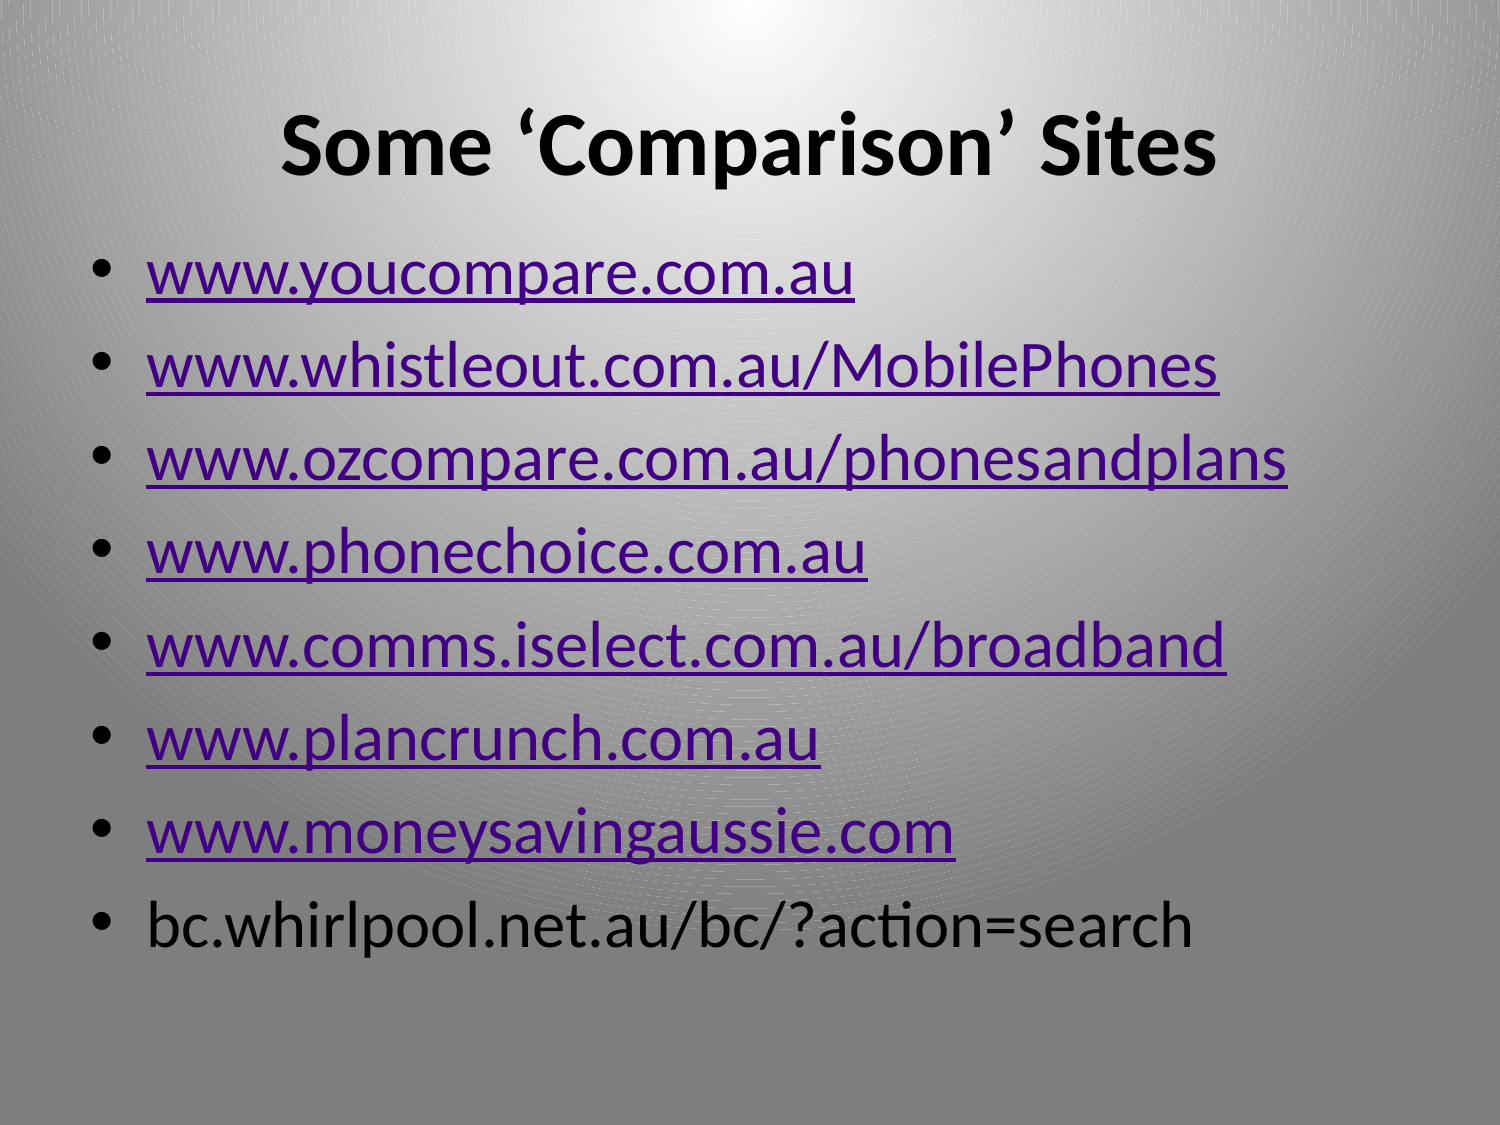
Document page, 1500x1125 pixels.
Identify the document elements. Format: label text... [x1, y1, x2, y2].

list www.youcompare.com.au www.whistleout.com.au/MobilePhones www.ozcompare.com.au/phonesandplans www.phonechoice.com.au www.comms.iselect.com.au/broadband www.plancrunch.com.au www.moneysavingaussie.com bc.whirlpool.net.au/bc/?action=search [75, 219, 1425, 1005]
title Some ‘Comparison’ Sites [75, 45, 1425, 219]
